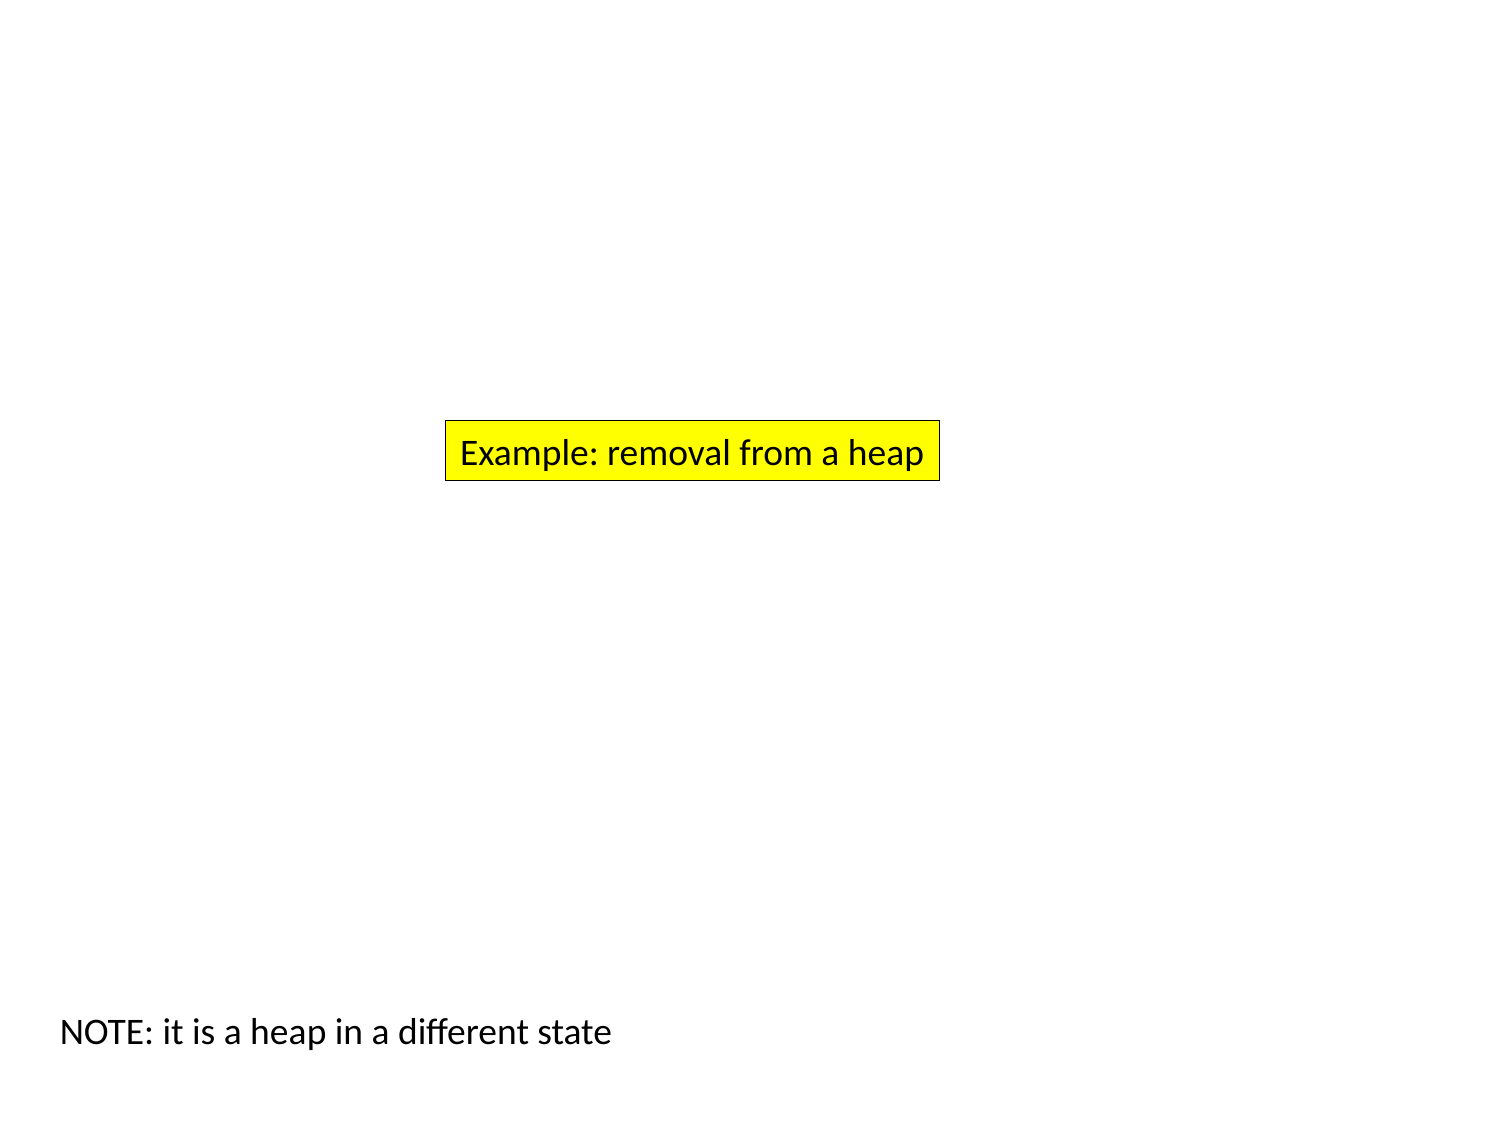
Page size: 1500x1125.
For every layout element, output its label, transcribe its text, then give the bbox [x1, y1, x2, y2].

text_box NOTE: it is a heap in a different state [45, 999, 628, 1060]
text_box Example: removal from a heap [445, 420, 940, 481]
